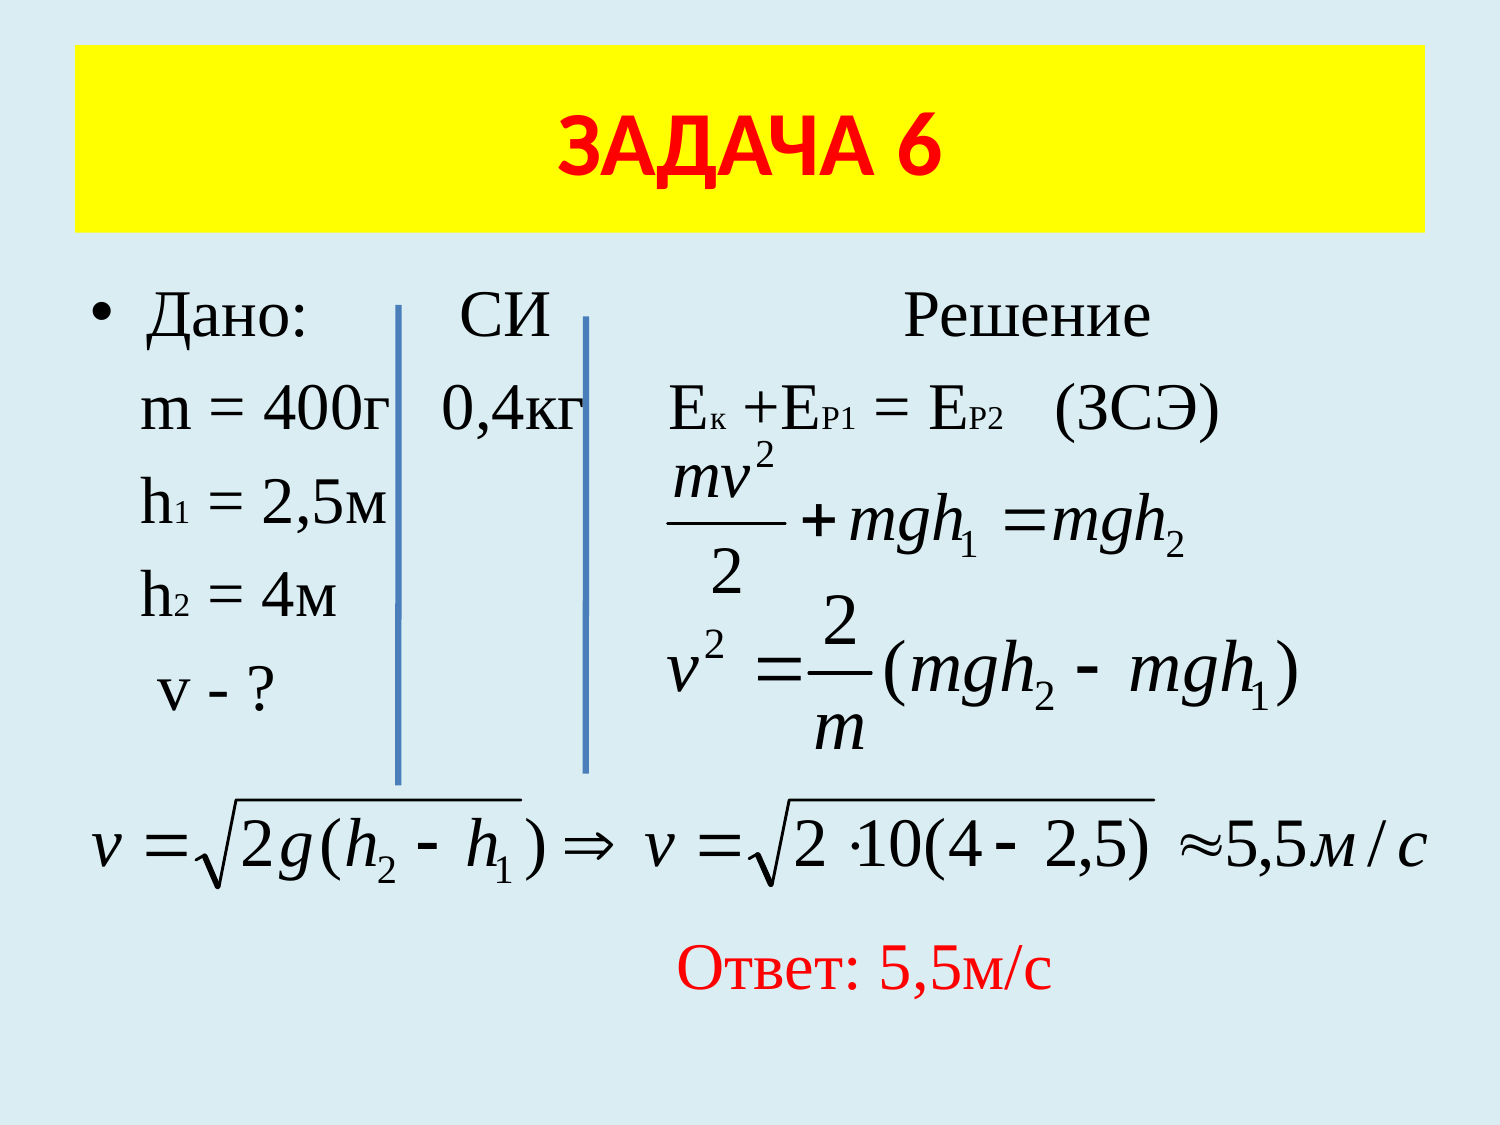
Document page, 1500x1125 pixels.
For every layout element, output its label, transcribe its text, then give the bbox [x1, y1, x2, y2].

title ЗАДАЧА 6 [75, 45, 1425, 233]
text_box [655, 573, 1311, 766]
list Дано: СИ Решение m = 400г 0,4кг Ек +ЕР1 = ЕР2 (ЗСЭ) h1 = 2,5м h2 = 4м v - ? Ответ: 5,5м/с [75, 262, 1425, 1032]
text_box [655, 421, 1200, 573]
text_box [81, 784, 1442, 902]
